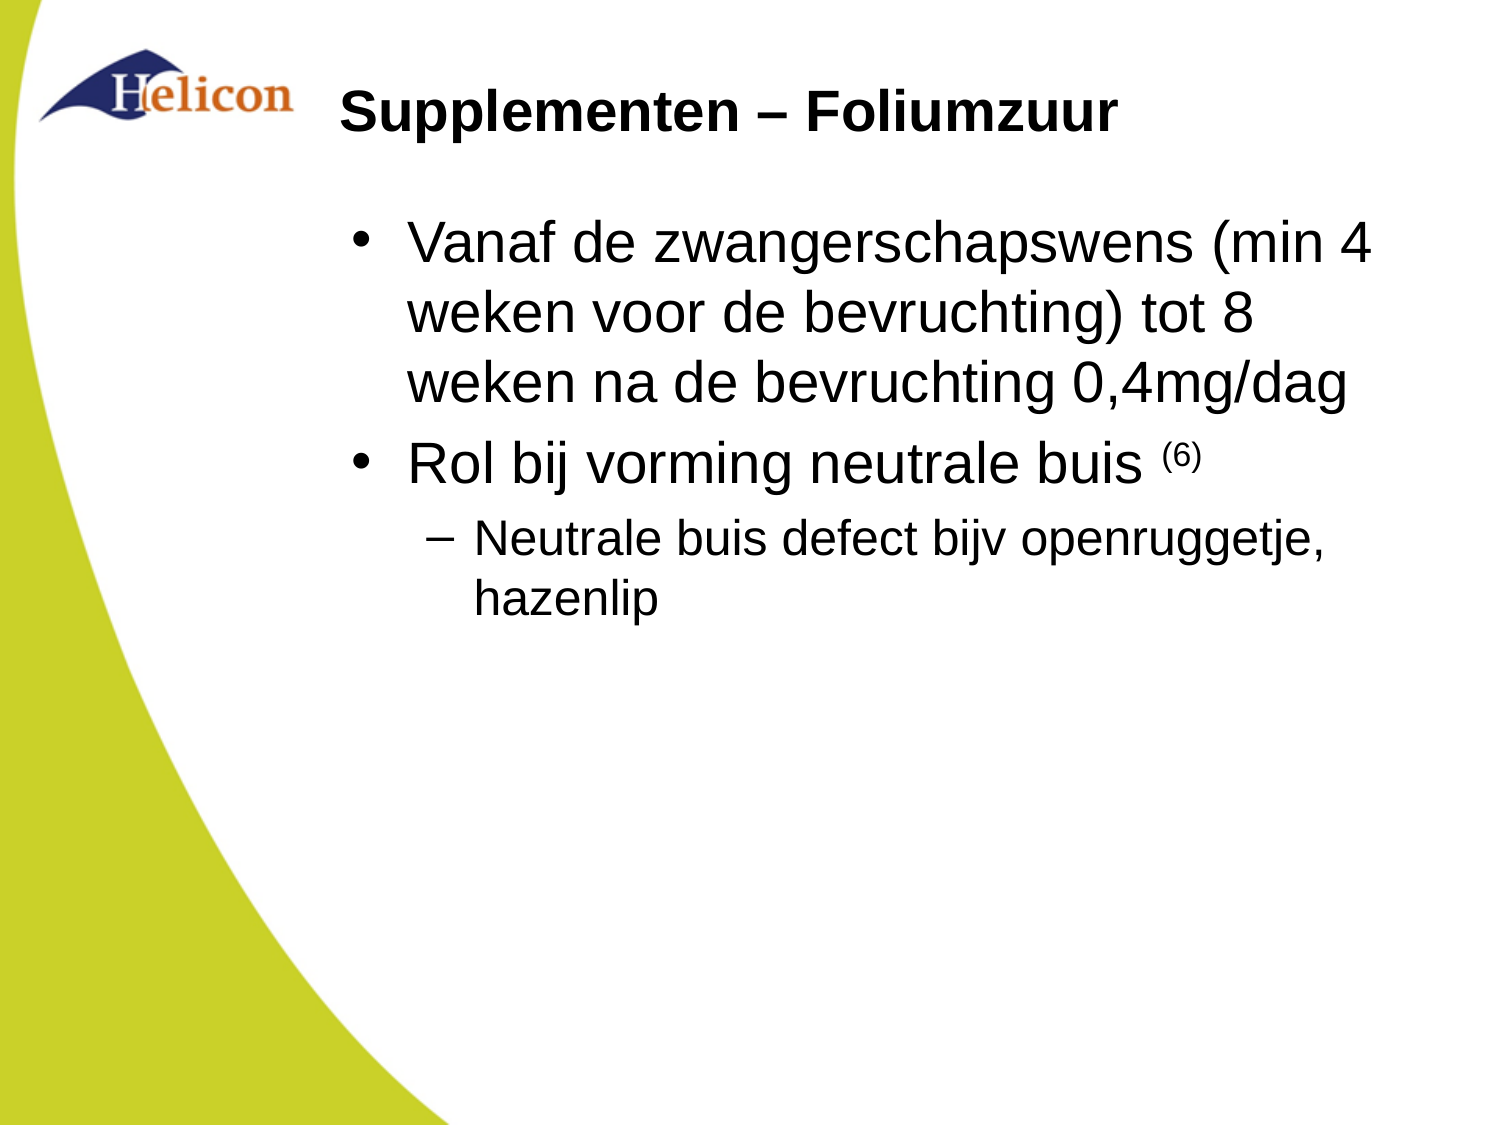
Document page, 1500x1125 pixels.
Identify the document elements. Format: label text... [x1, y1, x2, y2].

list Vanaf de zwangerschapswens (min 4 weken voor de bevruchting) tot 8 weken na de bevruchting 0,4mg/dag Rol bij vorming neutrale buis (6) Neutrale buis defect bijv openruggetje, hazenlip [336, 196, 1425, 1005]
title Supplementen – Foliumzuur [324, 54, 1415, 161]
picture [0, 0, 1500, 1125]
